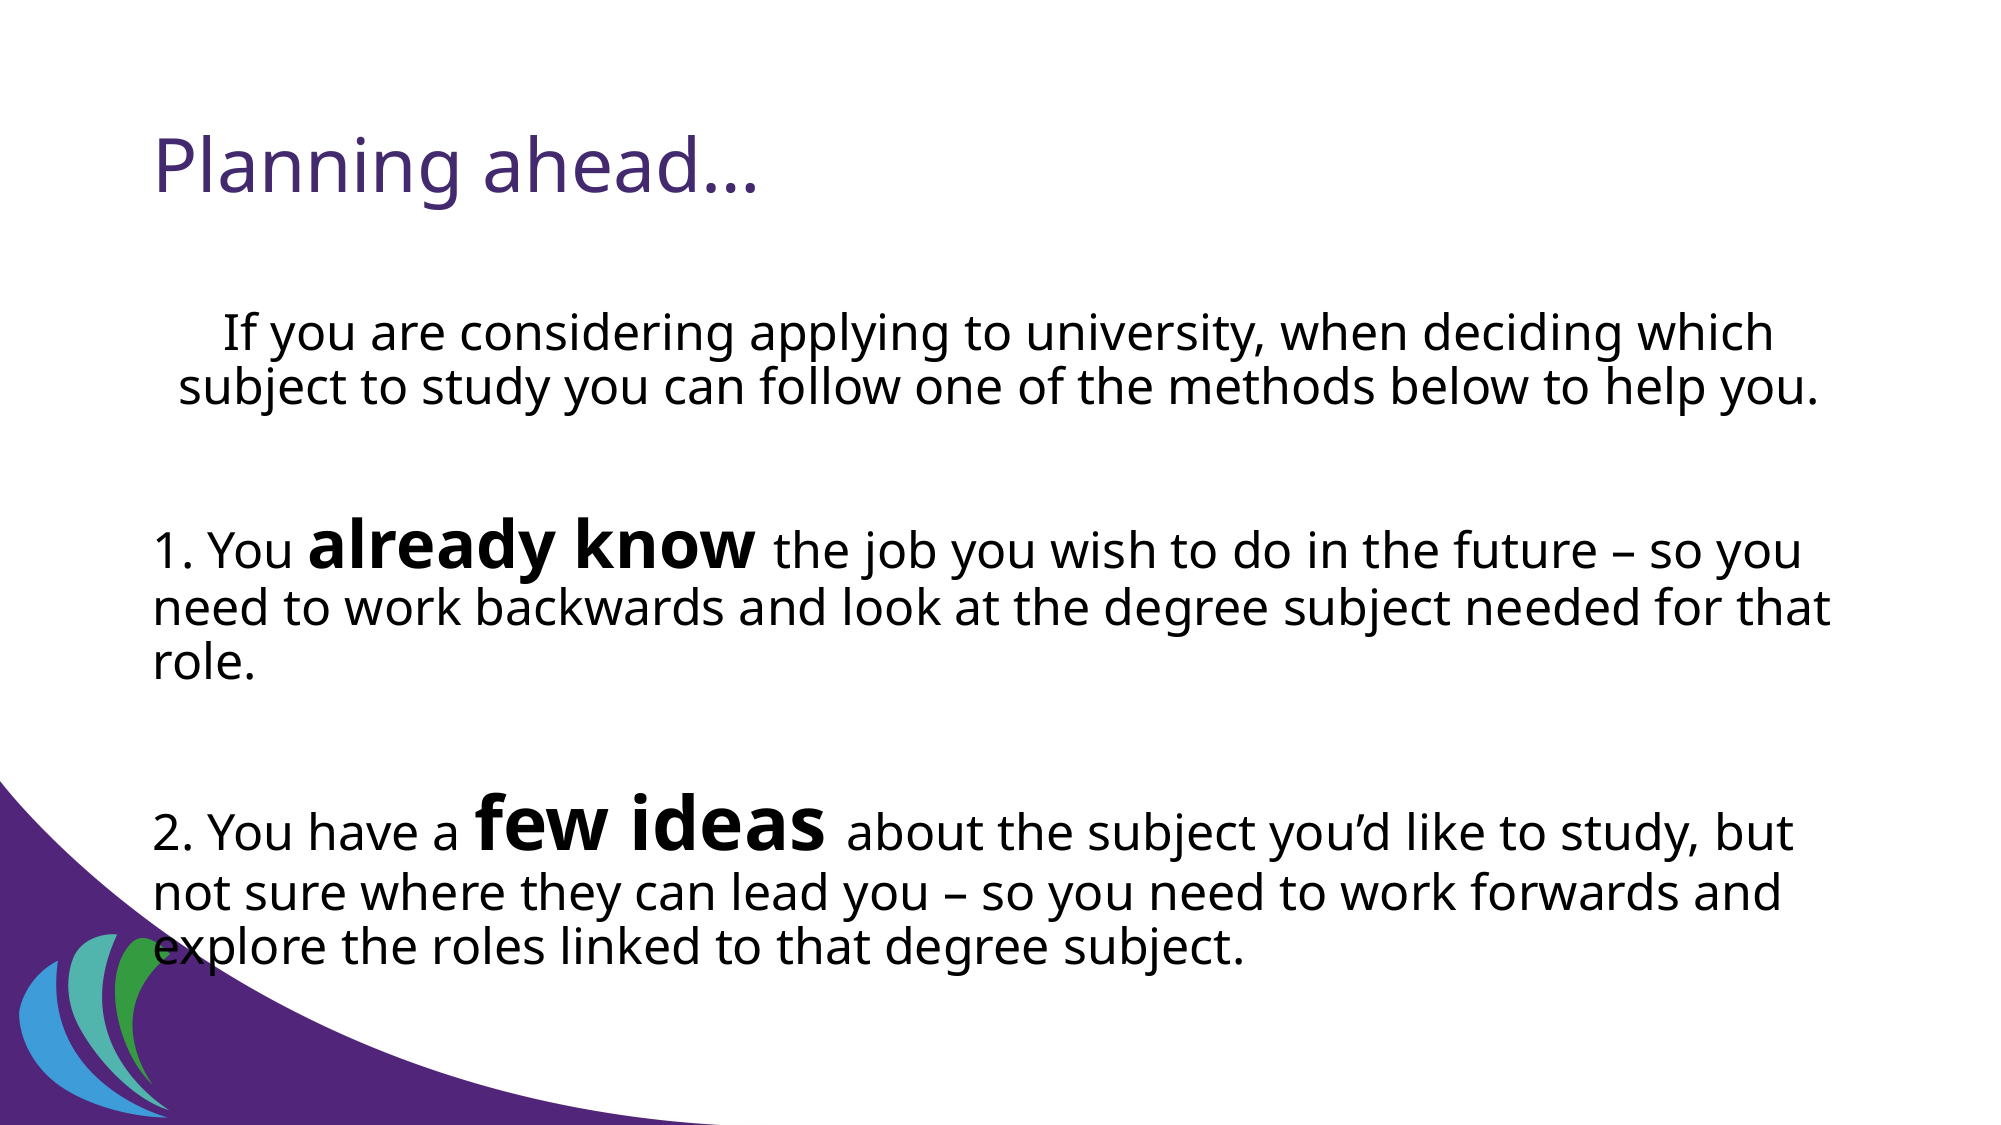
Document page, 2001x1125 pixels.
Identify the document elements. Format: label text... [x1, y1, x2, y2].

list If you are considering applying to university, when deciding which subject to study you can follow one of the methods below to help you. 1. You already know the job you wish to do in the future – so you need to work backwards and look at the degree subject needed for that role. 2. You have a few ideas about the subject you’d like to study, but not sure where they can lead you – so you need to work forwards and explore the roles linked to that degree subject. [137, 299, 1863, 1014]
picture [0, 1, 2000, 1125]
title Planning ahead… [137, 59, 1863, 278]
